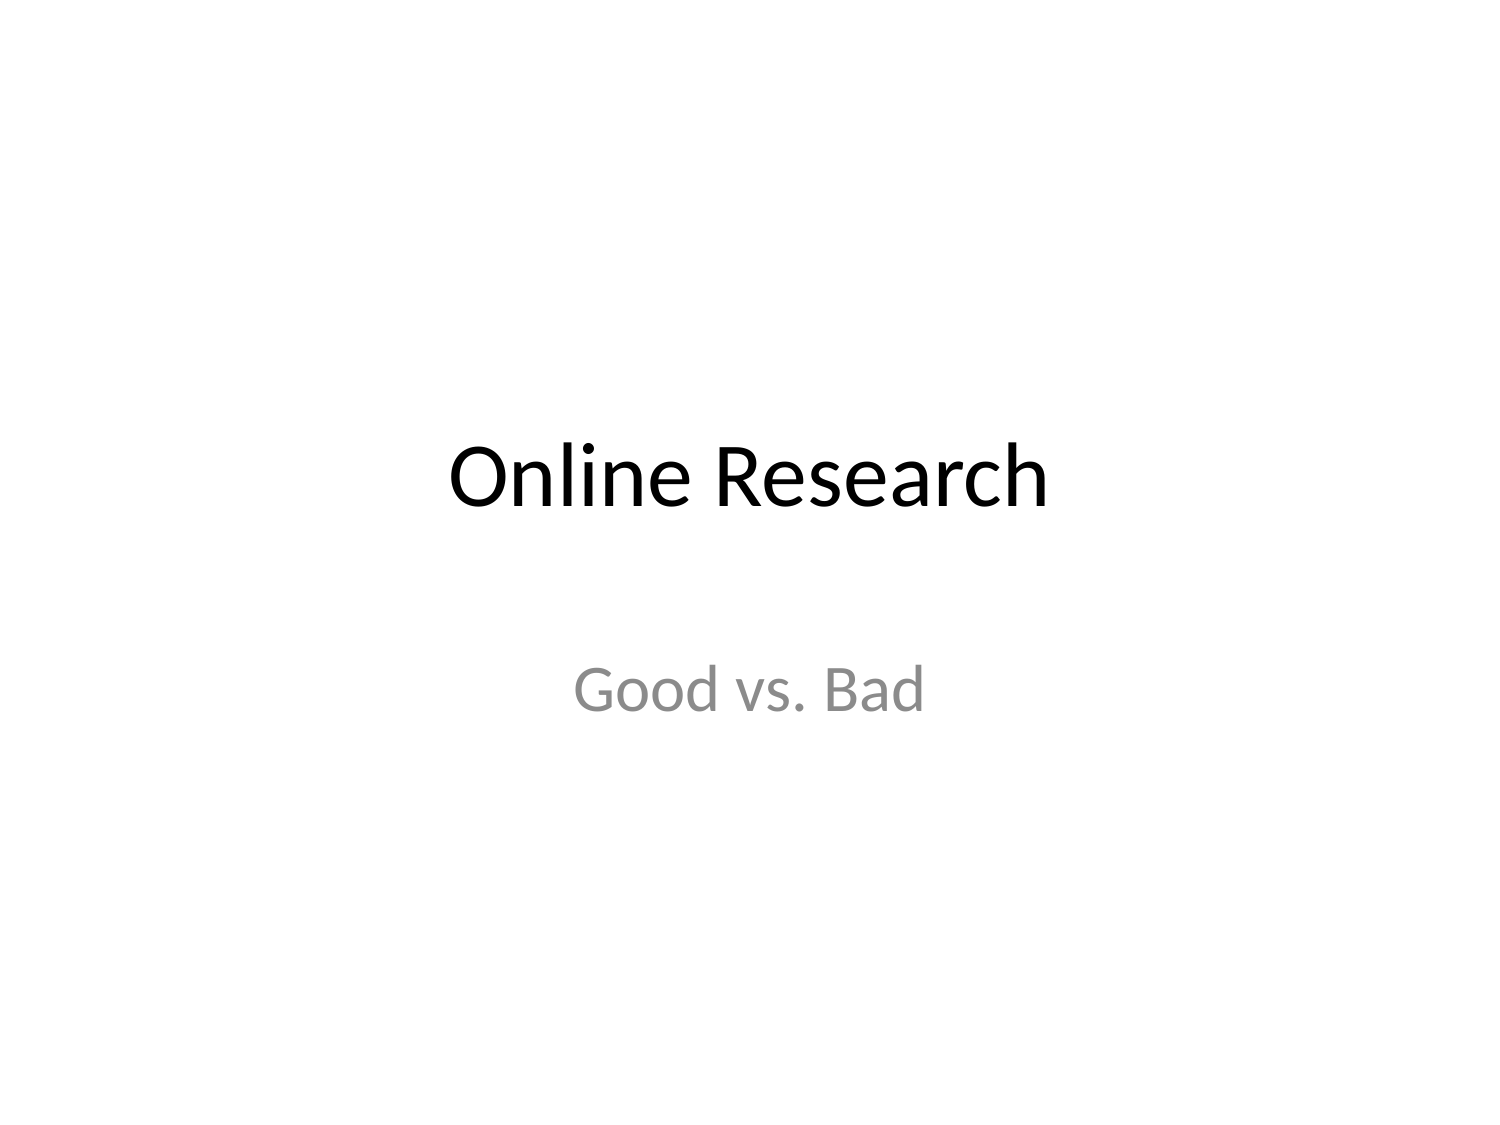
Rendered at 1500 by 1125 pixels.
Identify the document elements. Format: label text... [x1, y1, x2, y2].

subtitle Good vs. Bad [225, 637, 1275, 925]
title Online Research [112, 349, 1388, 591]
